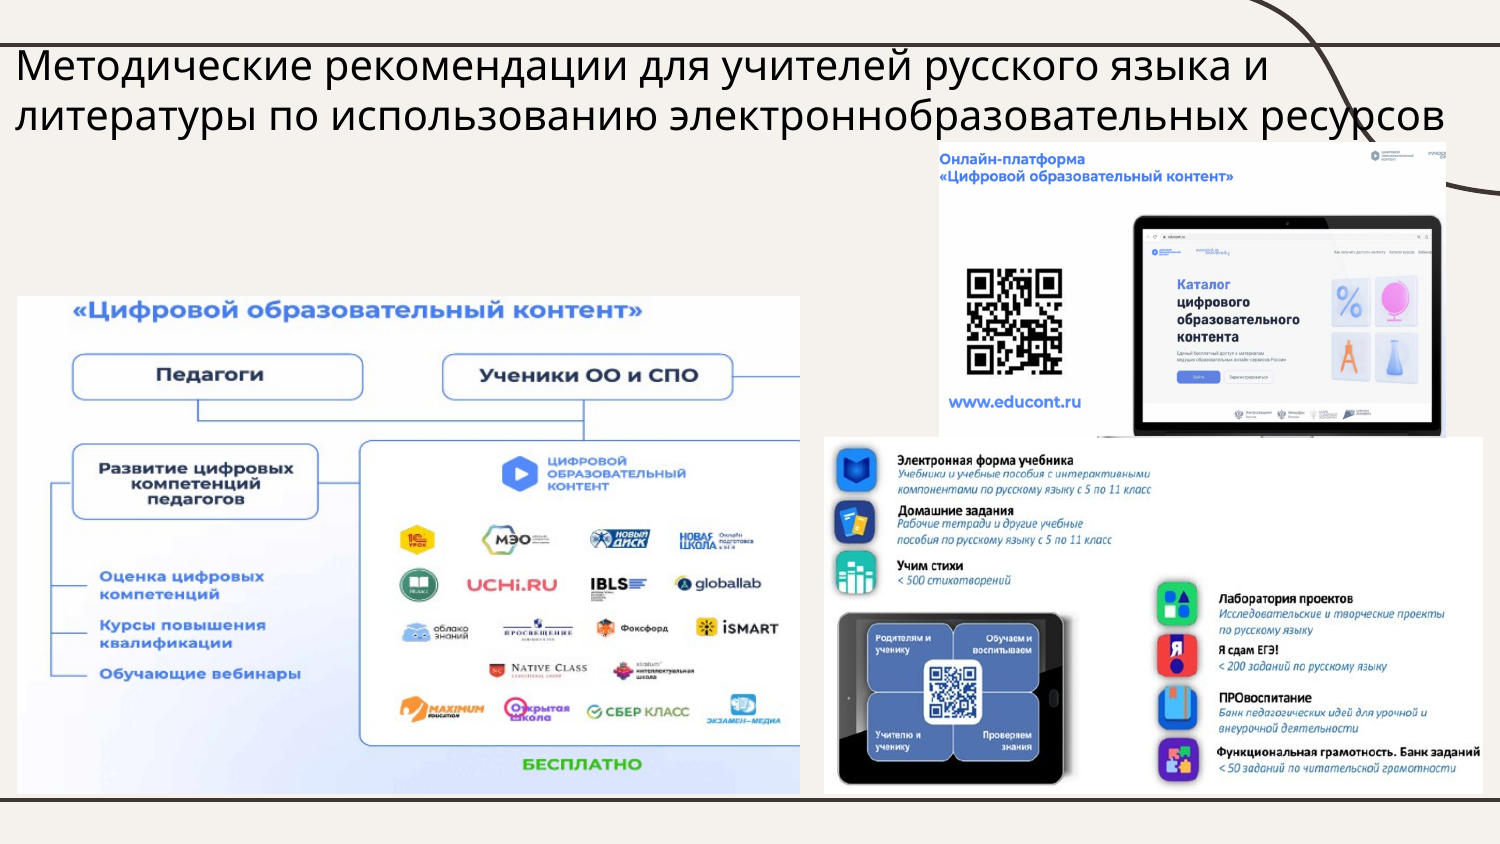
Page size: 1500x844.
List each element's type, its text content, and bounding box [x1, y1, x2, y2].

title Методические рекомендации для учителей русского языка и литературы по использованию электроннобразовательных ресурсов [0, 24, 1500, 118]
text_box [824, 142, 1483, 794]
picture [16, 295, 800, 794]
